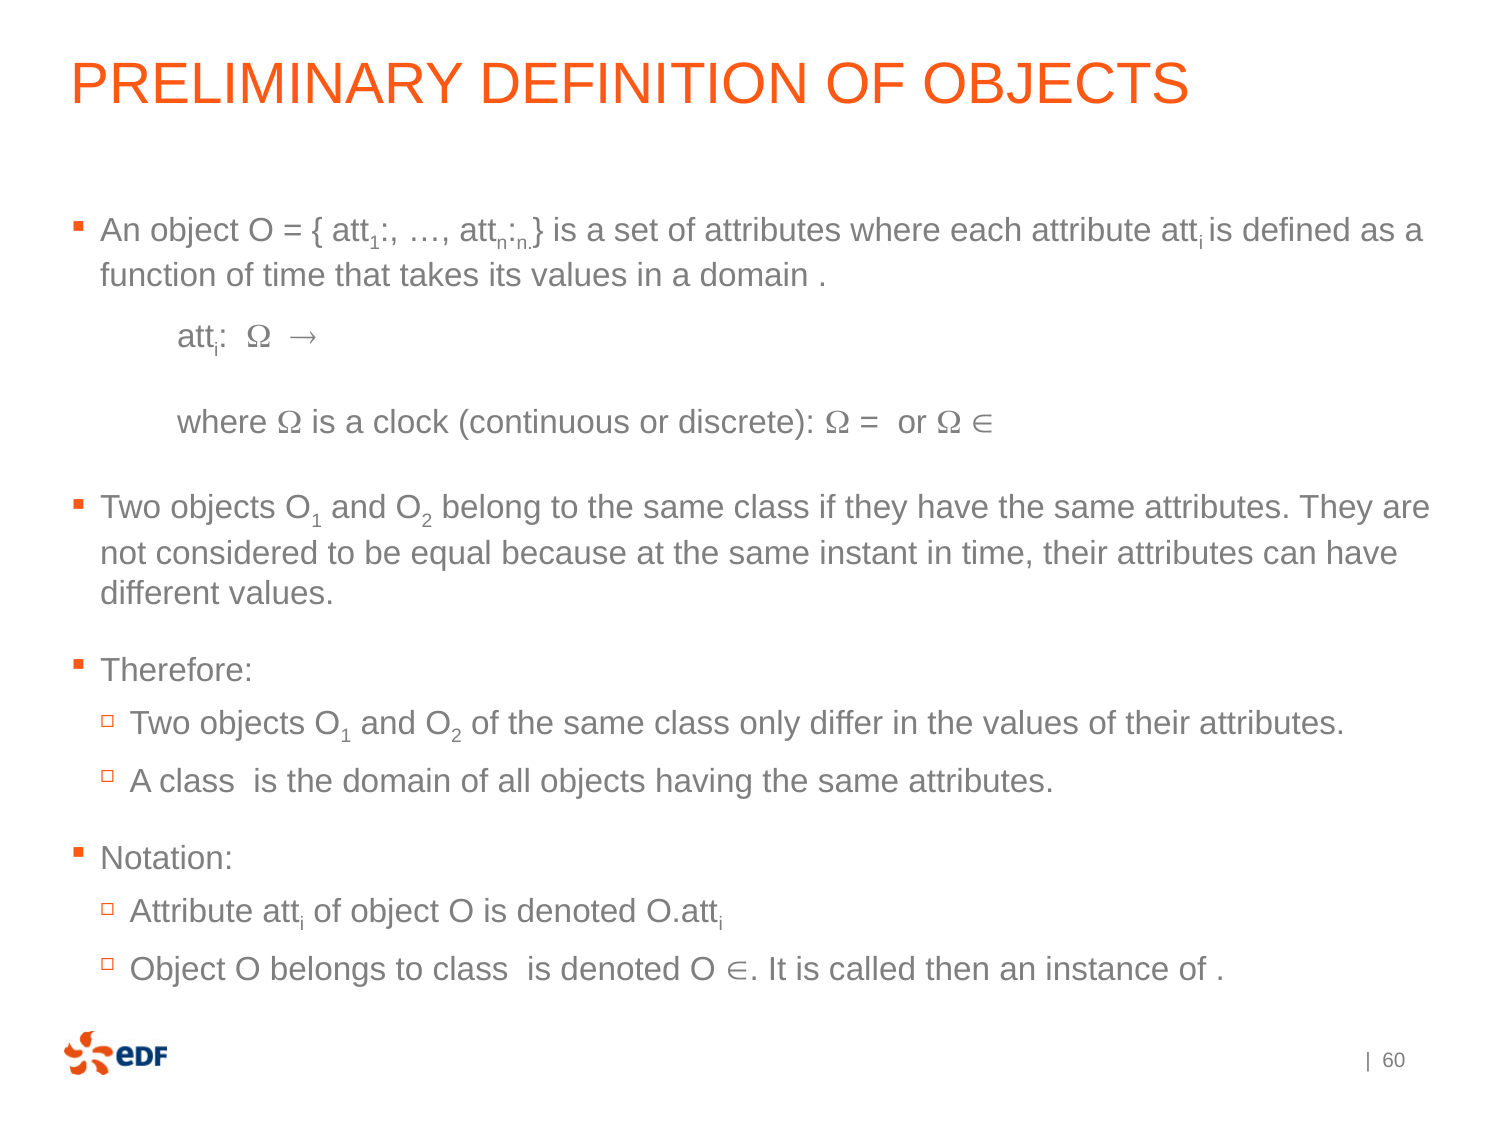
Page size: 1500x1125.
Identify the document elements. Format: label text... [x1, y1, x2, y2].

title Preliminary Definition of Objects [64, 45, 1436, 185]
picture [64, 1031, 167, 1075]
